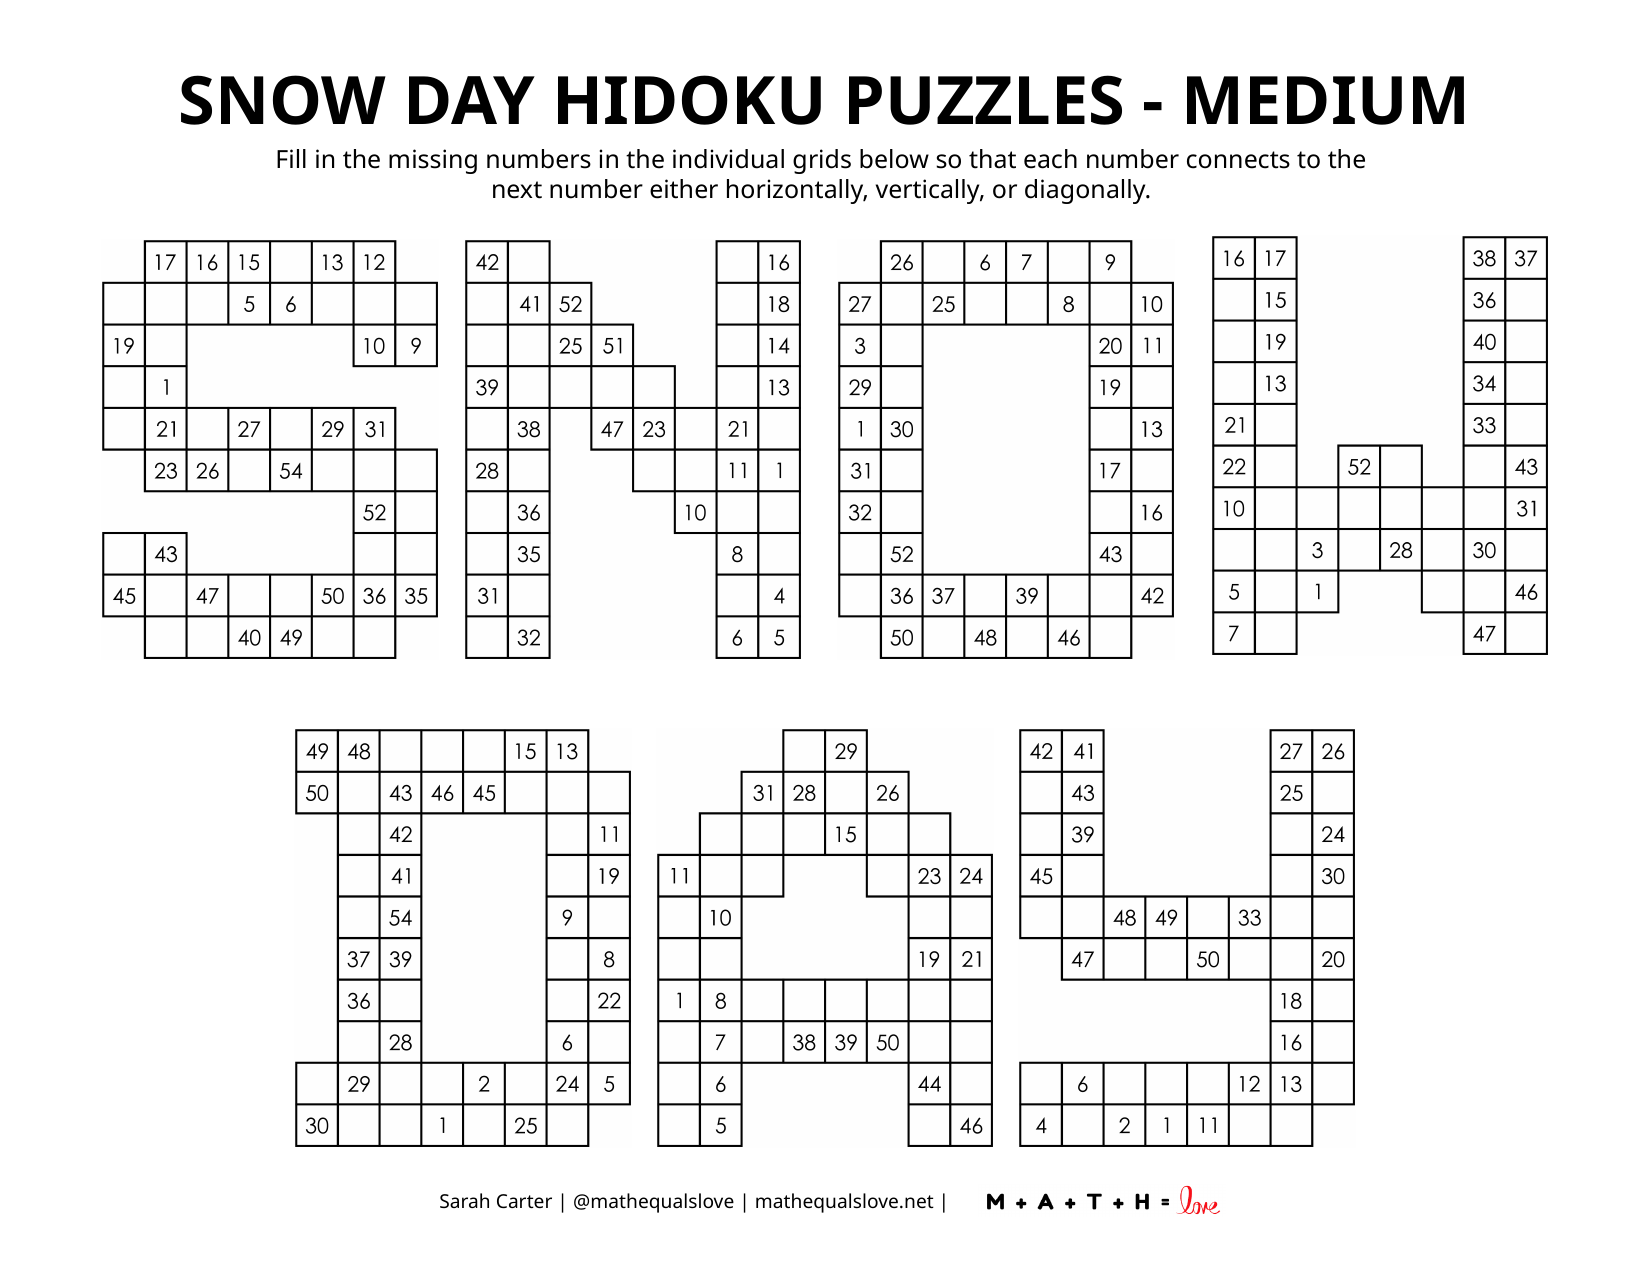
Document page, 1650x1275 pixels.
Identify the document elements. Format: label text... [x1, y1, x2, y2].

text_box Fill in the missing numbers in the individual grids below so that each number connects to the next number either horizontally, vertically, or diagonally. [0, 135, 1650, 211]
picture [293, 727, 632, 1149]
text_box SNOW DAY HIDOKU PUZZLES - MEDIUM [76, 50, 1574, 135]
picture [655, 727, 994, 1149]
picture [978, 1183, 1226, 1218]
picture [1210, 235, 1549, 657]
picture [464, 238, 802, 660]
picture [101, 238, 440, 660]
text_box Sarah Carter | @mathequalslove | mathequalslove.net | [424, 1182, 1259, 1220]
picture [1018, 727, 1357, 1149]
picture [837, 238, 1176, 660]
